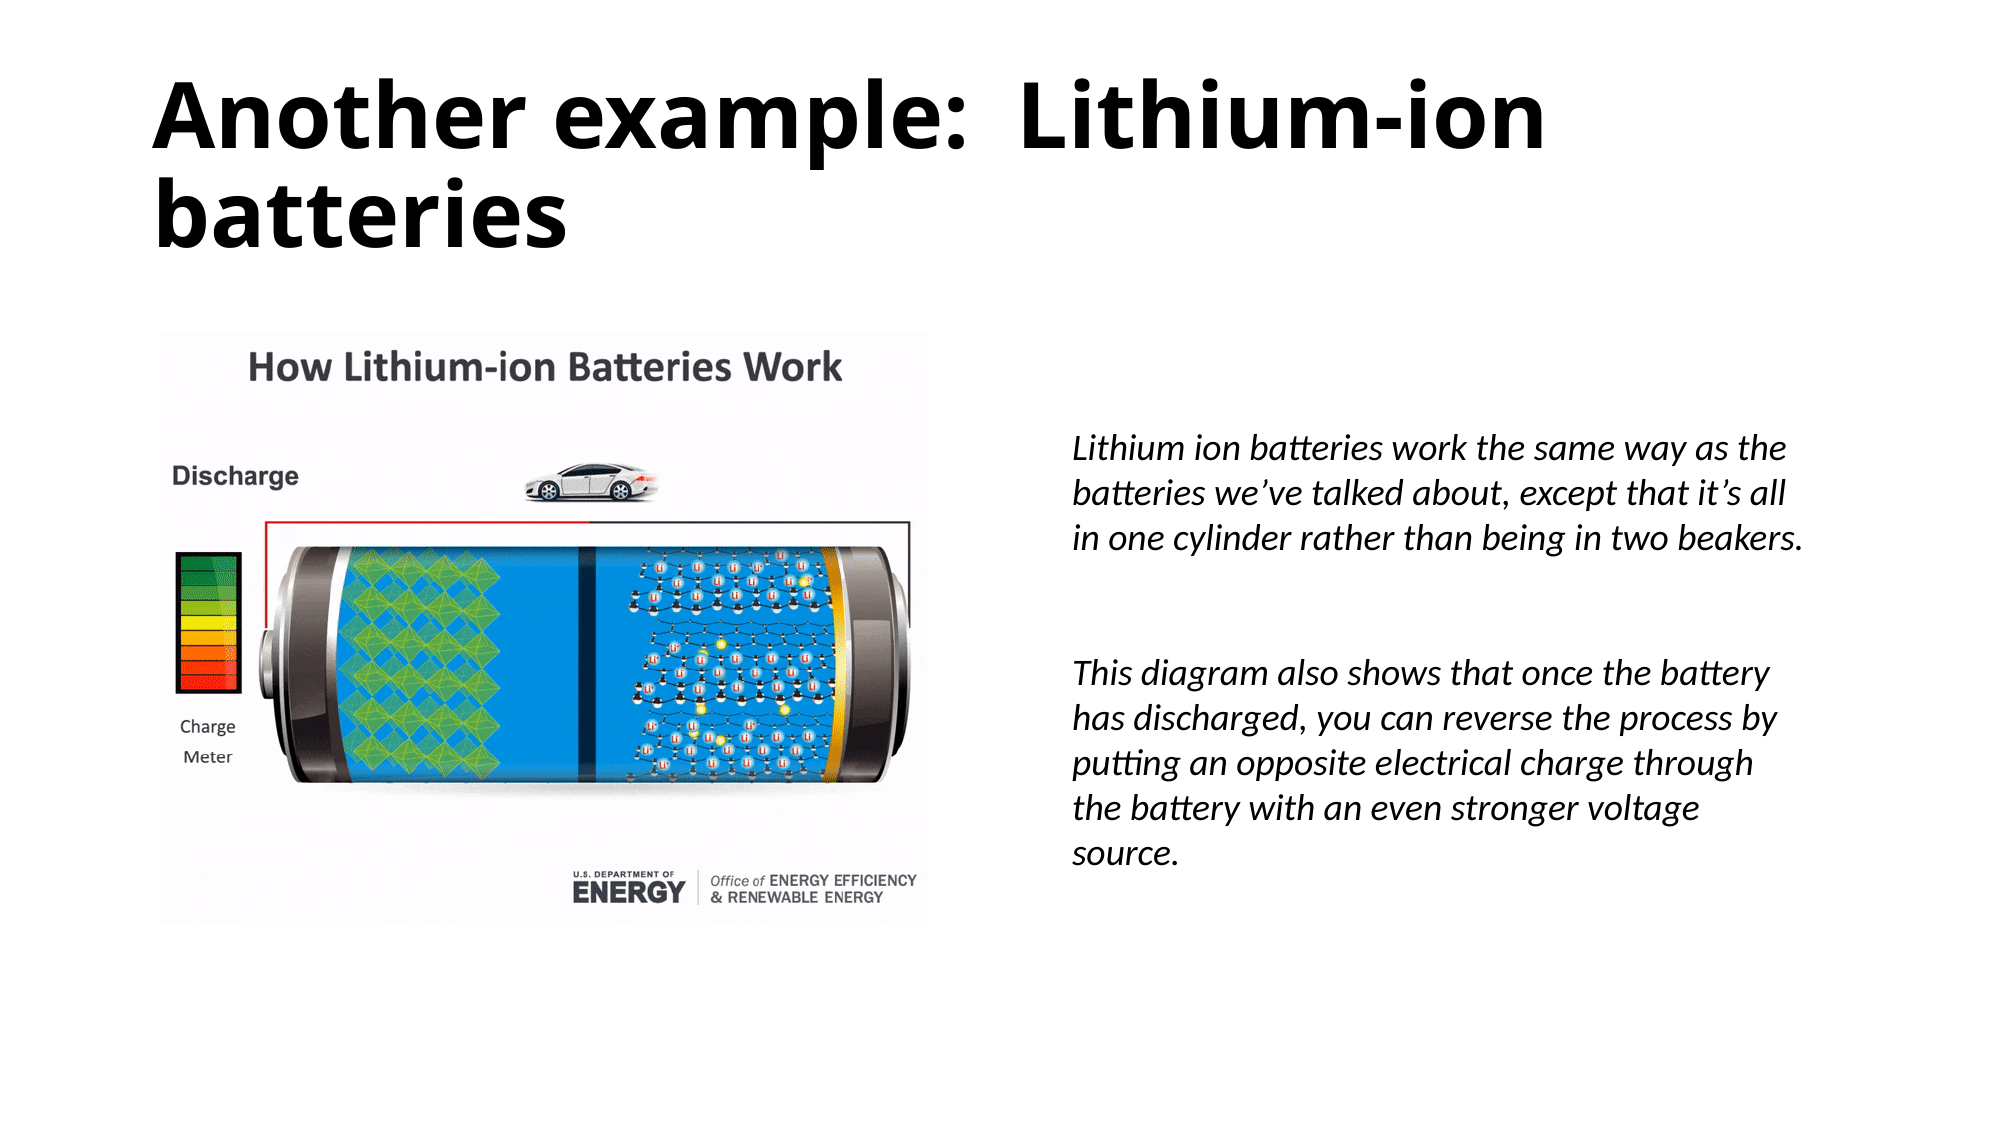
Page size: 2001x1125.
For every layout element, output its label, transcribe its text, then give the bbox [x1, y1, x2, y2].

title Another example: Lithium-ion batteries [137, 59, 1863, 278]
picture [160, 331, 928, 924]
text_box Lithium ion batteries work the same way as the batteries we’ve talked about, except that it’s all in one cylinder rather than being in two beakers. This diagram also shows that once the battery has discharged, you can reverse the process by putting an opposite electrical charge through the battery with an even stronger voltage source. [1057, 415, 1826, 881]
